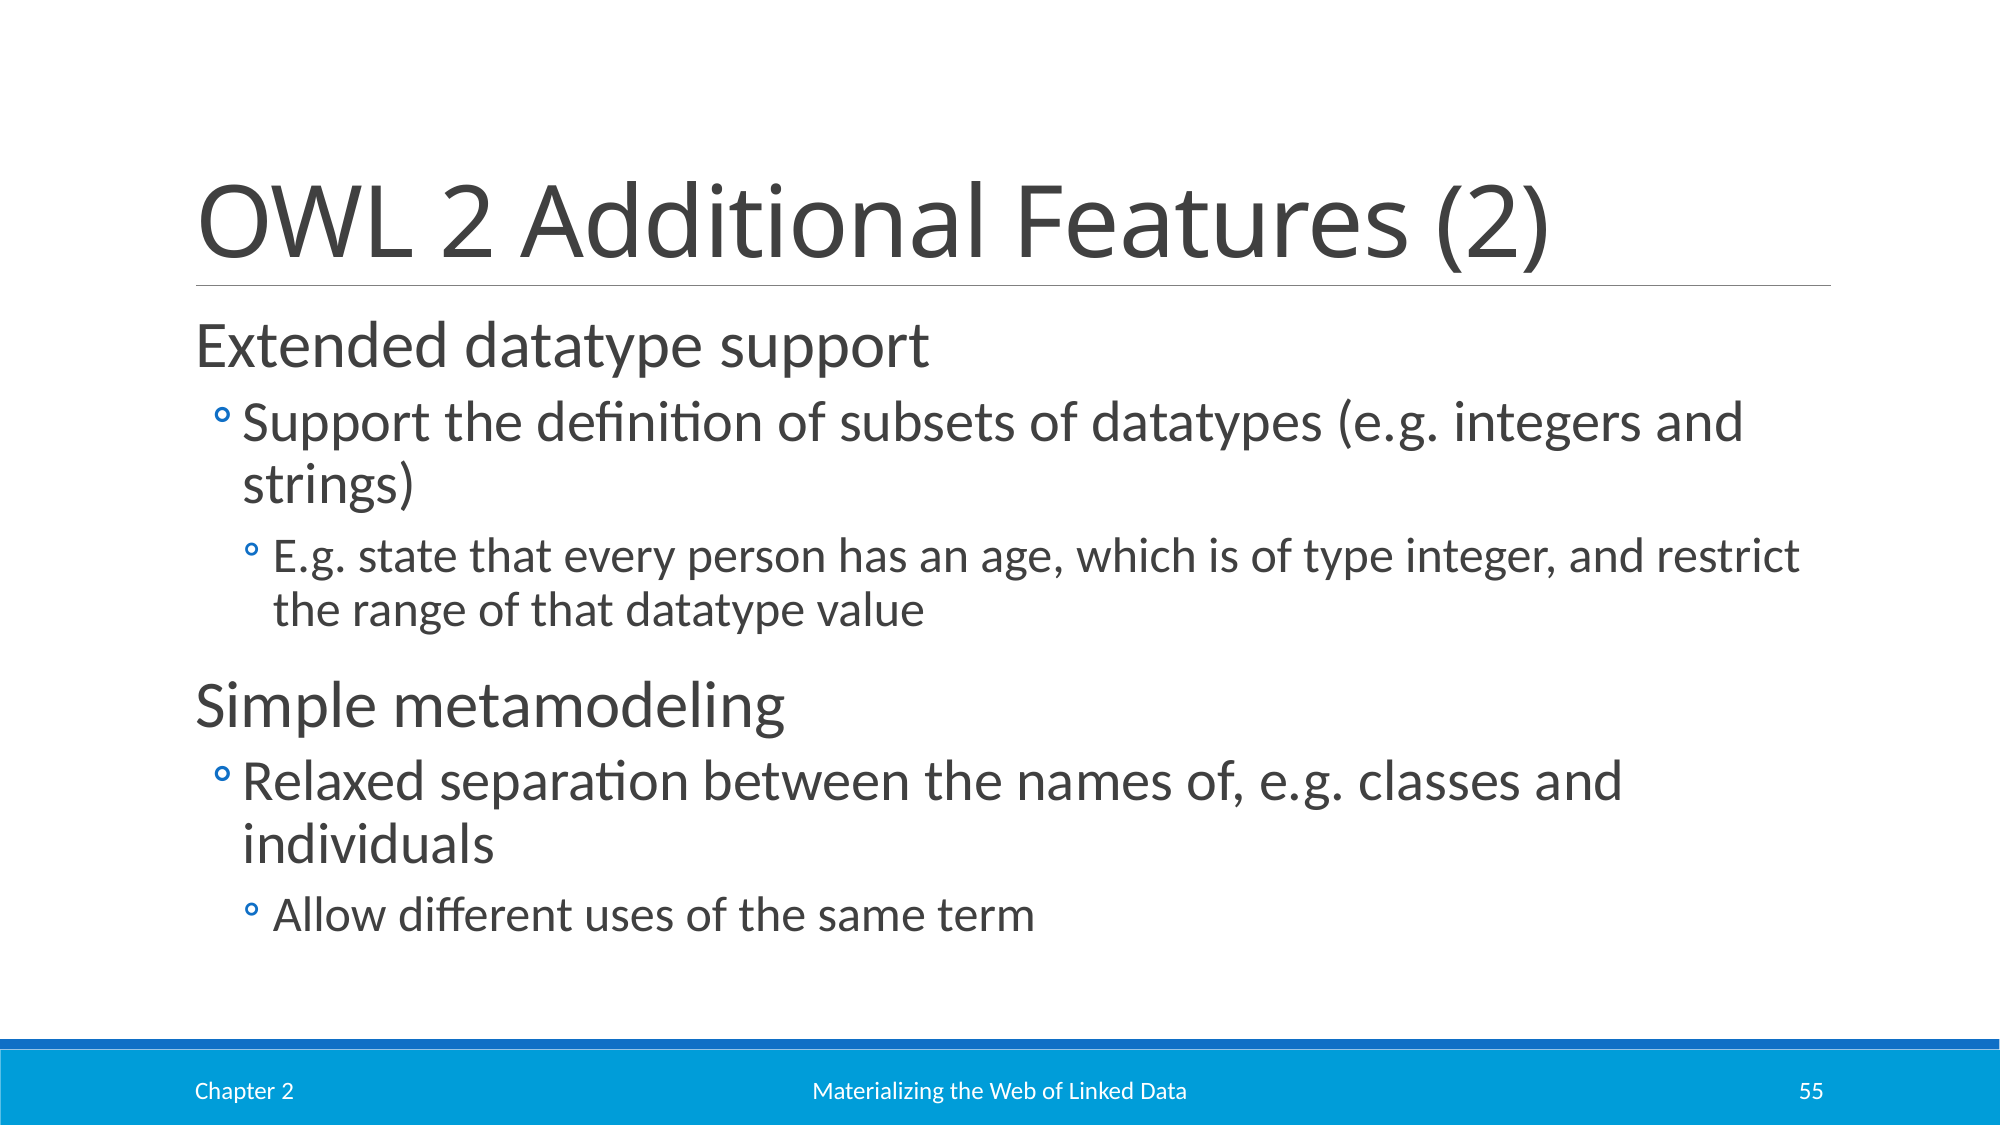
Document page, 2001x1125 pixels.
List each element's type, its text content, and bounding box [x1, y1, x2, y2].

slide_number Chapter 2 [180, 1059, 586, 1120]
title OWL 2 Additional Features (2) [180, 47, 1830, 285]
footer Materializing the Web of Linked Data [604, 1059, 1396, 1120]
slide_number 55 [1624, 1059, 1840, 1120]
list Extended datatype support Support the definition of subsets of datatypes (e.g. integers and strings) E.g. state that every person has an age, which is of type integer, and restrict the range of that datatype value Simple metamodeling Relaxed separation between the names of, e.g. classes and individuals Allow different uses of the same term [180, 302, 1830, 963]
